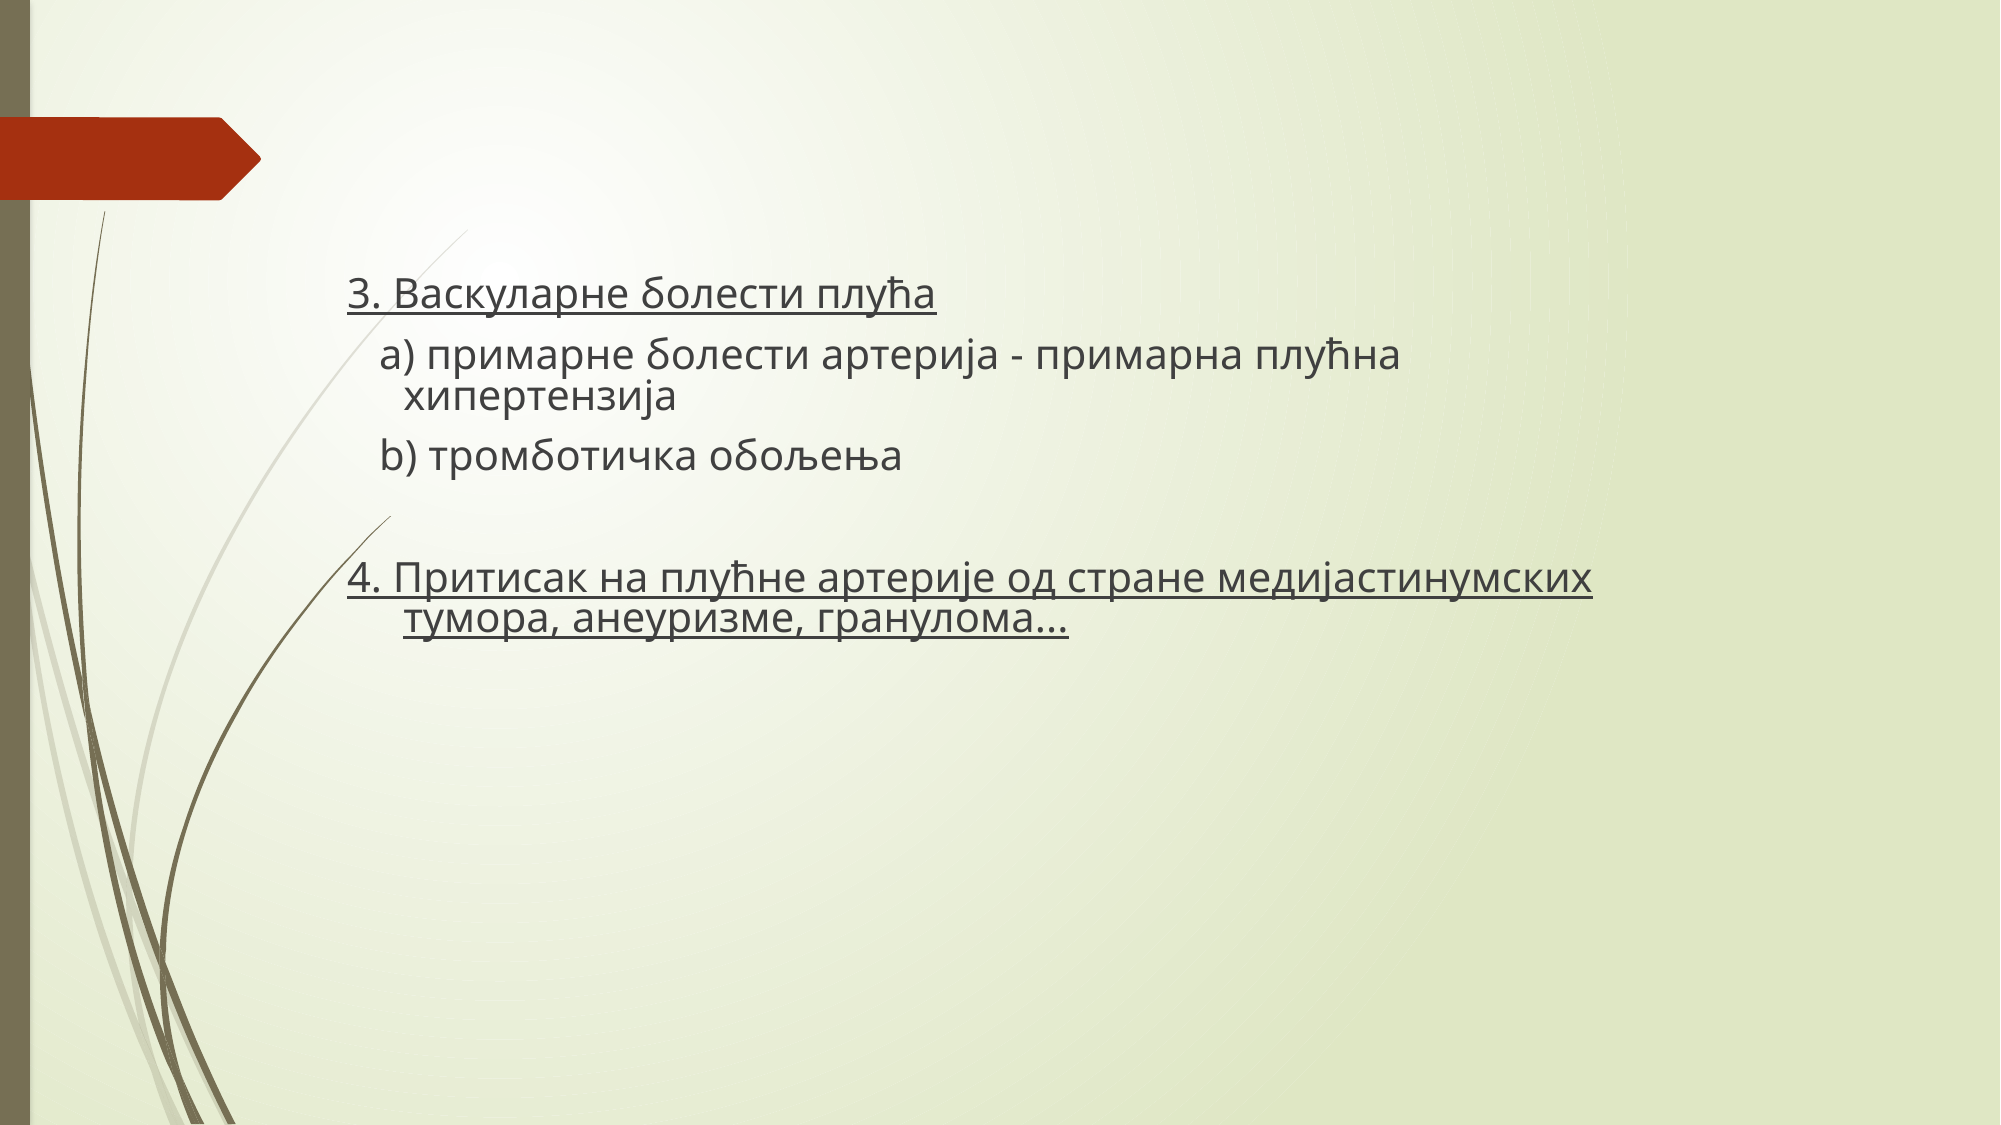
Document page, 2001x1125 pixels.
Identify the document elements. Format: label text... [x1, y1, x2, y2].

list 3. Васкуларне болести плућа a) примарне болести артерија - примарна плућна хипертензија b) тромботичка обољења 4. Притисак на плућне артерије од стране медијастинумских тумора, анеуризме, гранулома... [332, 269, 1682, 1125]
